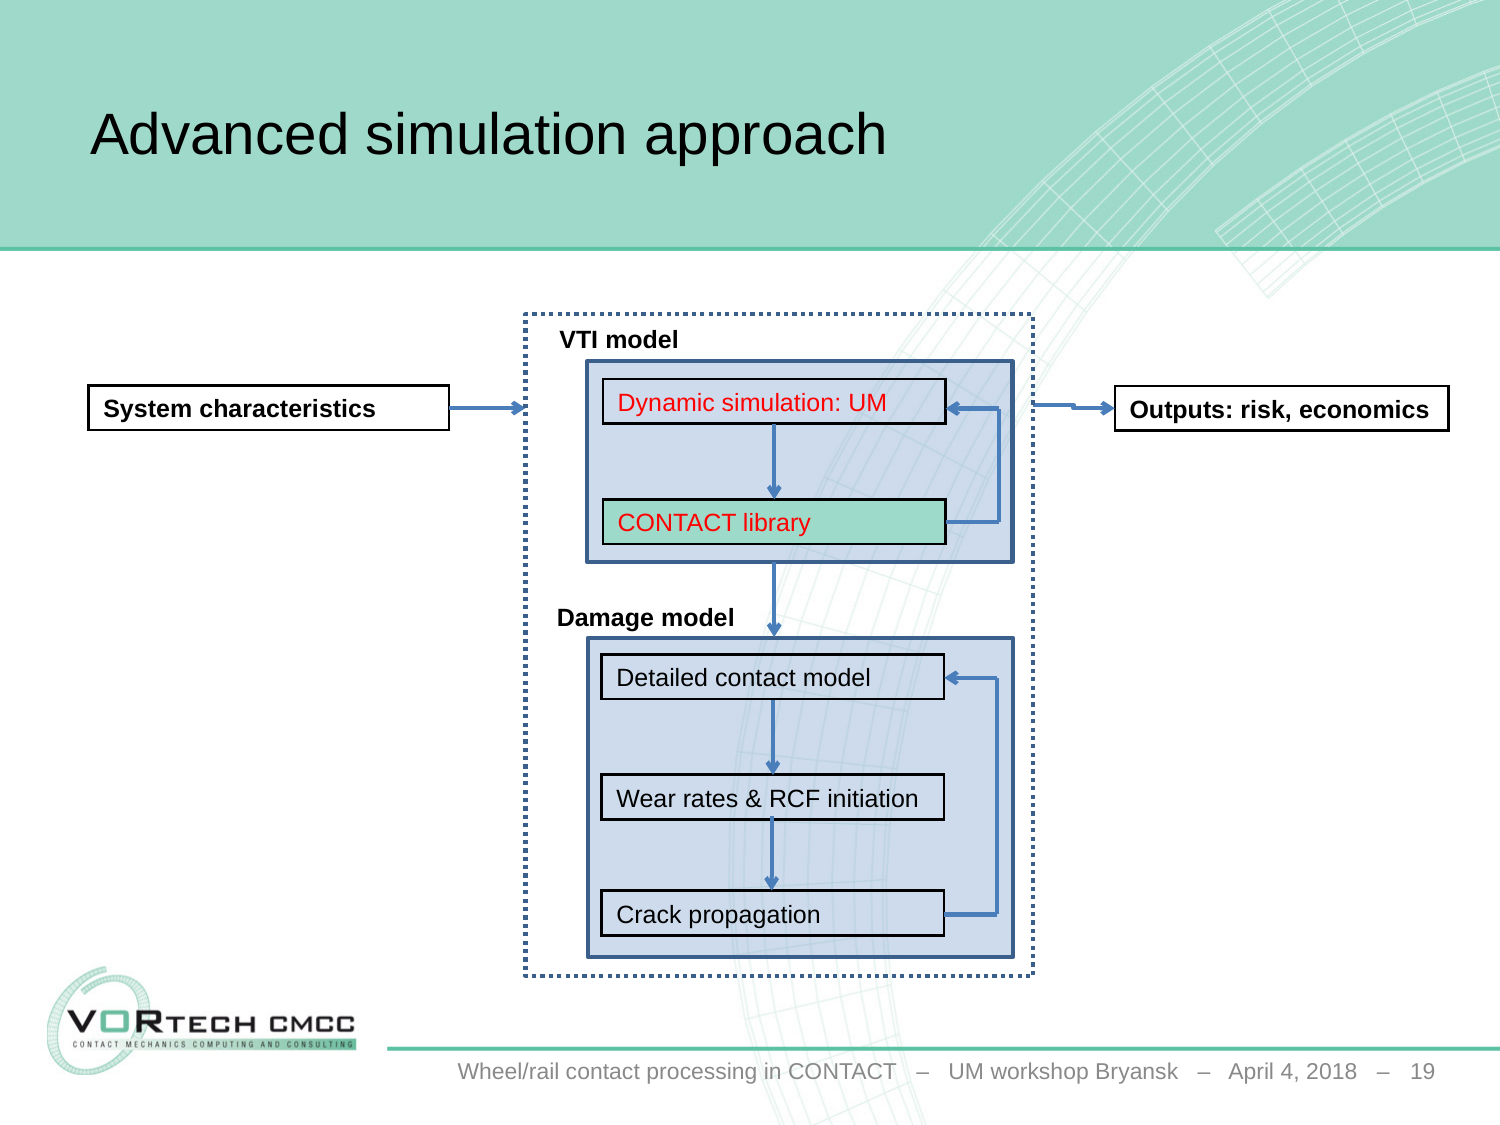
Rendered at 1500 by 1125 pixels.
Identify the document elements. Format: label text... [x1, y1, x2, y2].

title Advanced simulation approach [75, 37, 1425, 225]
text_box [525, 314, 1116, 977]
text_box System characteristics [88, 385, 449, 431]
text_box Outputs: risk, economics [1121, 385, 1449, 431]
picture [0, 0, 1500, 1125]
